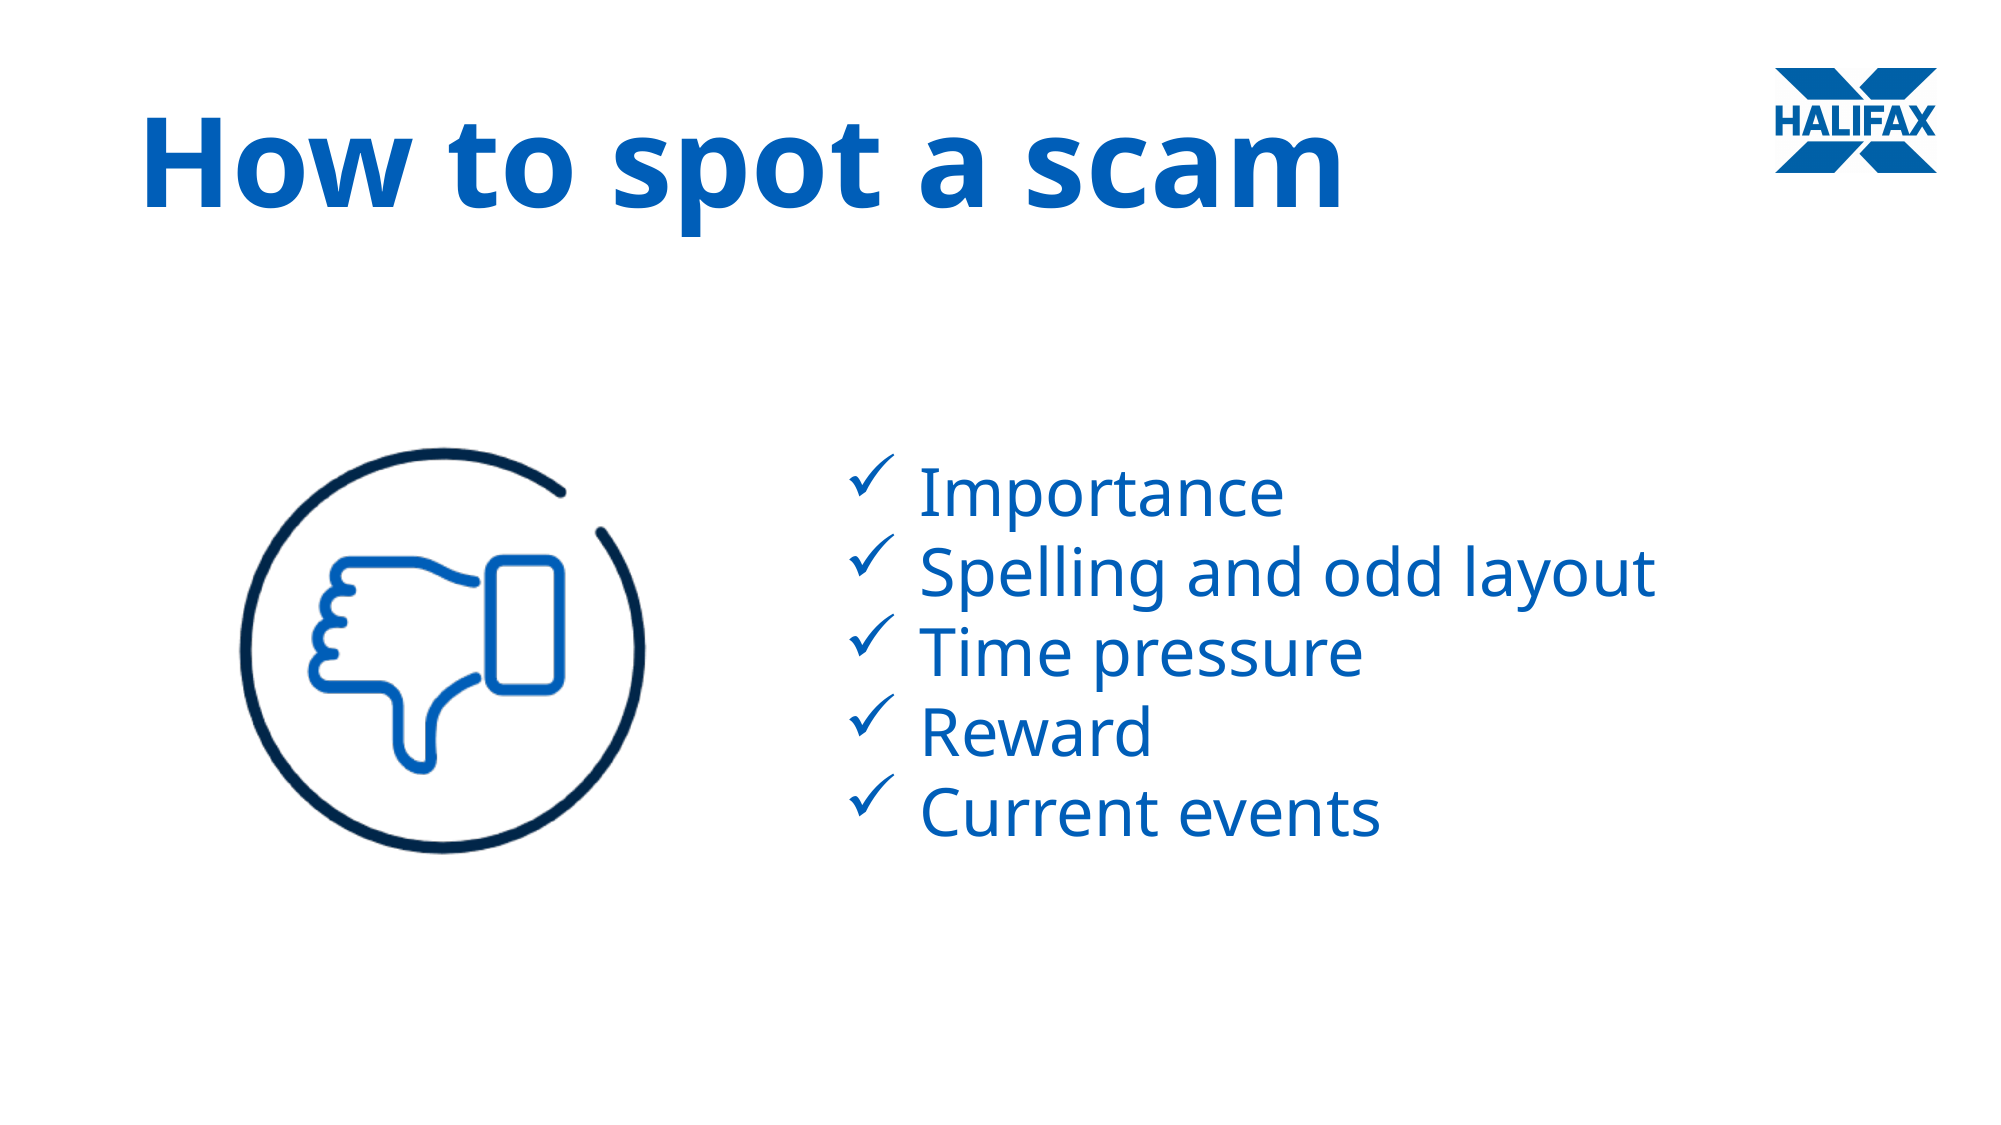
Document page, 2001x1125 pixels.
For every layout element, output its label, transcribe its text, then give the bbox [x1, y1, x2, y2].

list How to spot a scam [121, 75, 1579, 221]
list Importance Spelling and odd layout Time pressure Reward Current events [830, 328, 1879, 972]
picture [1775, 68, 1937, 173]
picture [121, 327, 764, 972]
